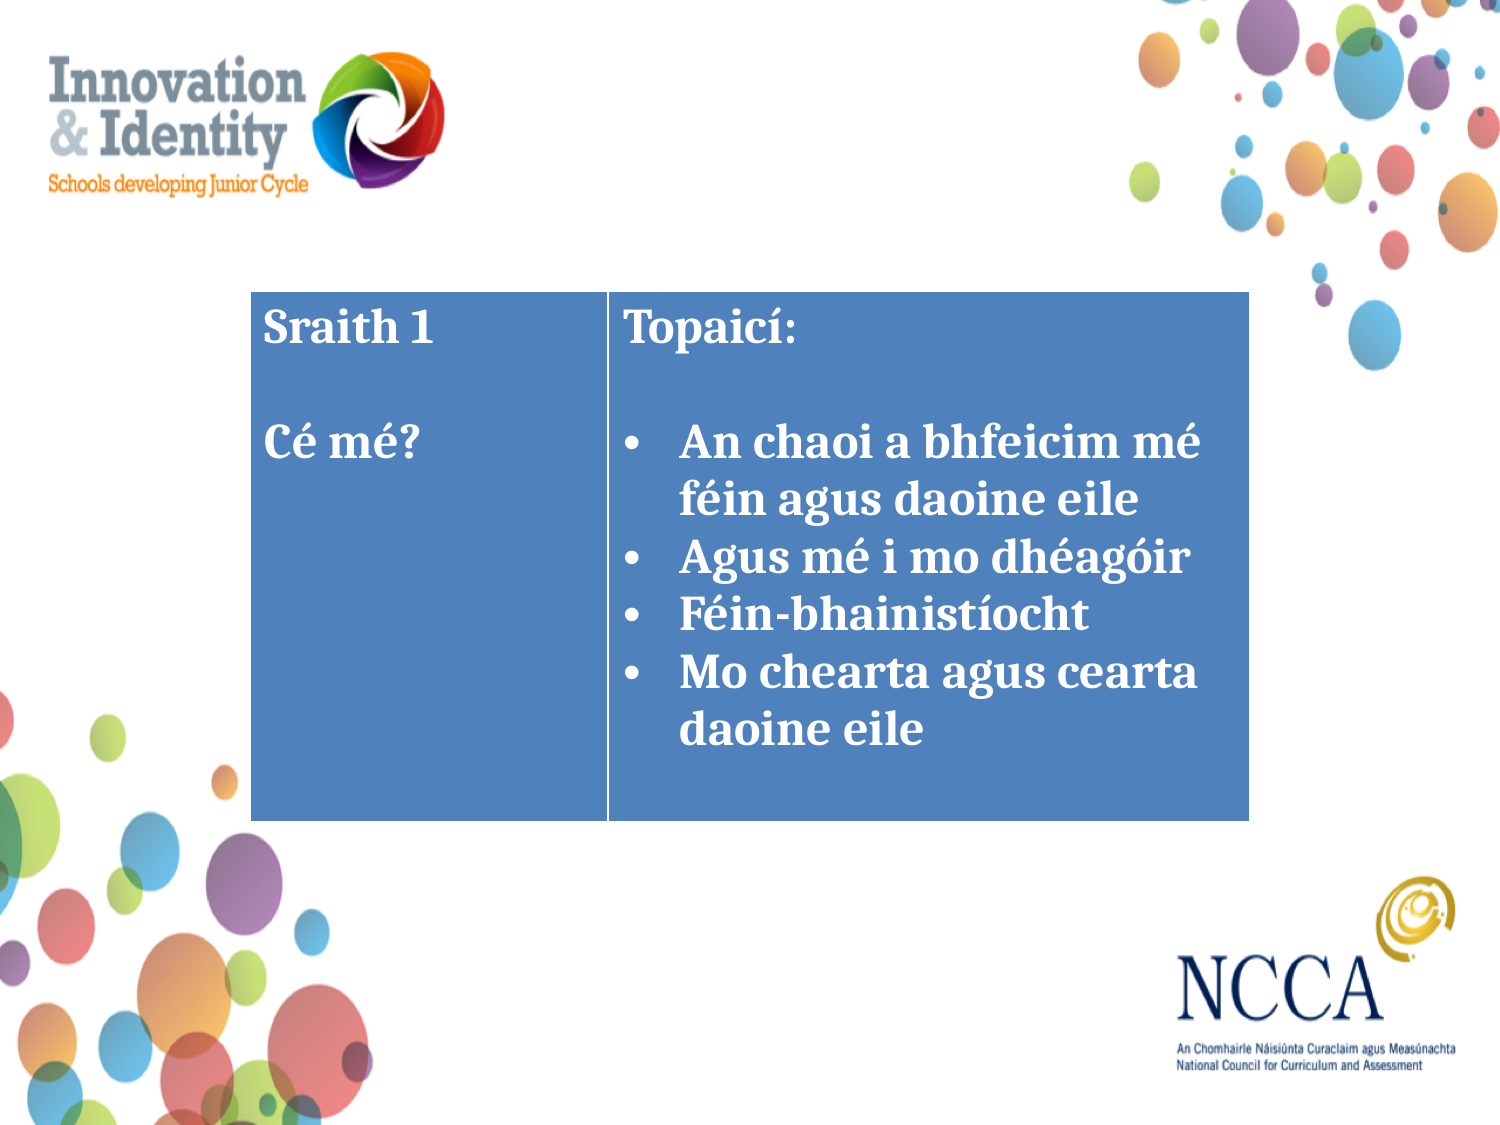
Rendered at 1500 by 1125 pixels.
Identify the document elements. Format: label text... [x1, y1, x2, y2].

table_header Topaicí: An chaoi a bhfeicim mé féin agus daoine eile Agus mé i mo dhéagóir Féin-bhainistíocht Mo chearta agus cearta daoine eile [609, 292, 1249, 821]
picture [0, 0, 1500, 1125]
table_header Sraith 1 Cé mé? [251, 292, 607, 821]
